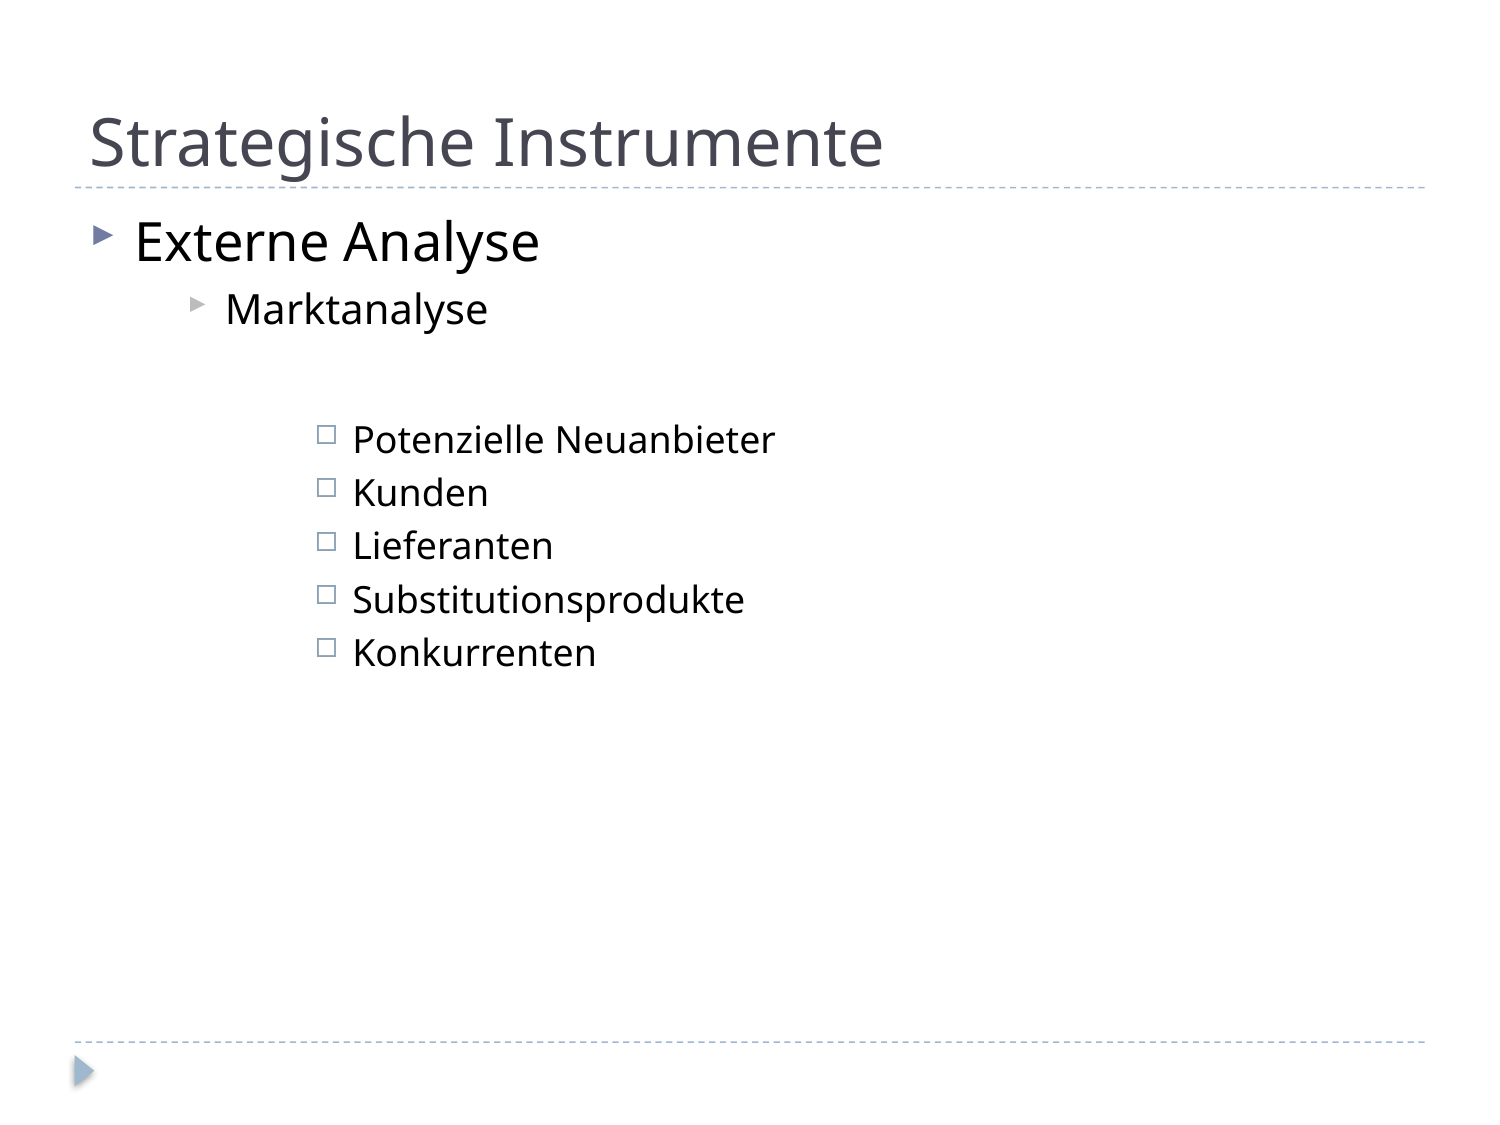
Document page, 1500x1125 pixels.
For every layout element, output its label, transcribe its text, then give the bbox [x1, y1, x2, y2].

title Strategische Instrumente [75, 24, 1425, 188]
list Externe Analyse Marktanalyse Potenzielle Neuanbieter Kunden Lieferanten Substitutionsprodukte Konkurrenten [75, 200, 1425, 1006]
